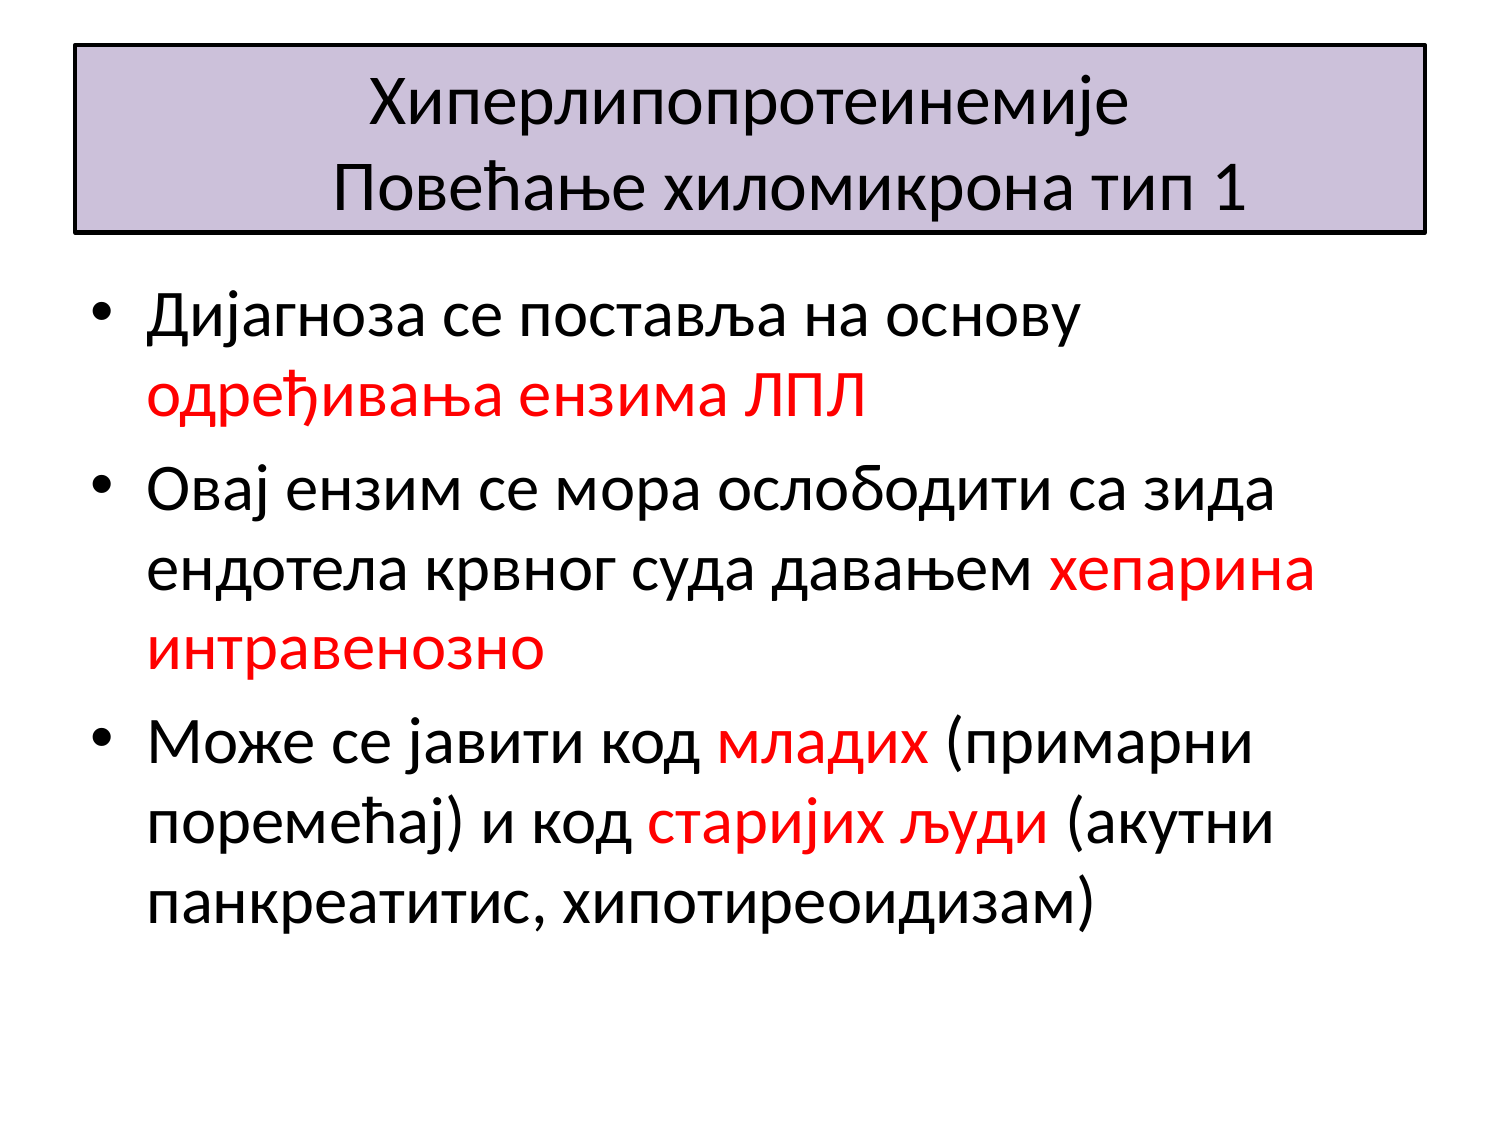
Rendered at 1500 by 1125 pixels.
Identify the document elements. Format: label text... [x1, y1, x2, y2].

list Дијагноза се поставља на основу одређивања ензима ЛПЛ Овај ензим се мора ослободити са зида ендотела крвног суда давањем хепарина интравенозно Може се јавити код младих (примарни поремећај) и код старијих људи (акутни панкреатитис, хипотиреоидизам) [75, 262, 1425, 1005]
title Хиперлипопротеинемије Повећање хиломикрона тип 1 [73, 43, 1427, 235]
